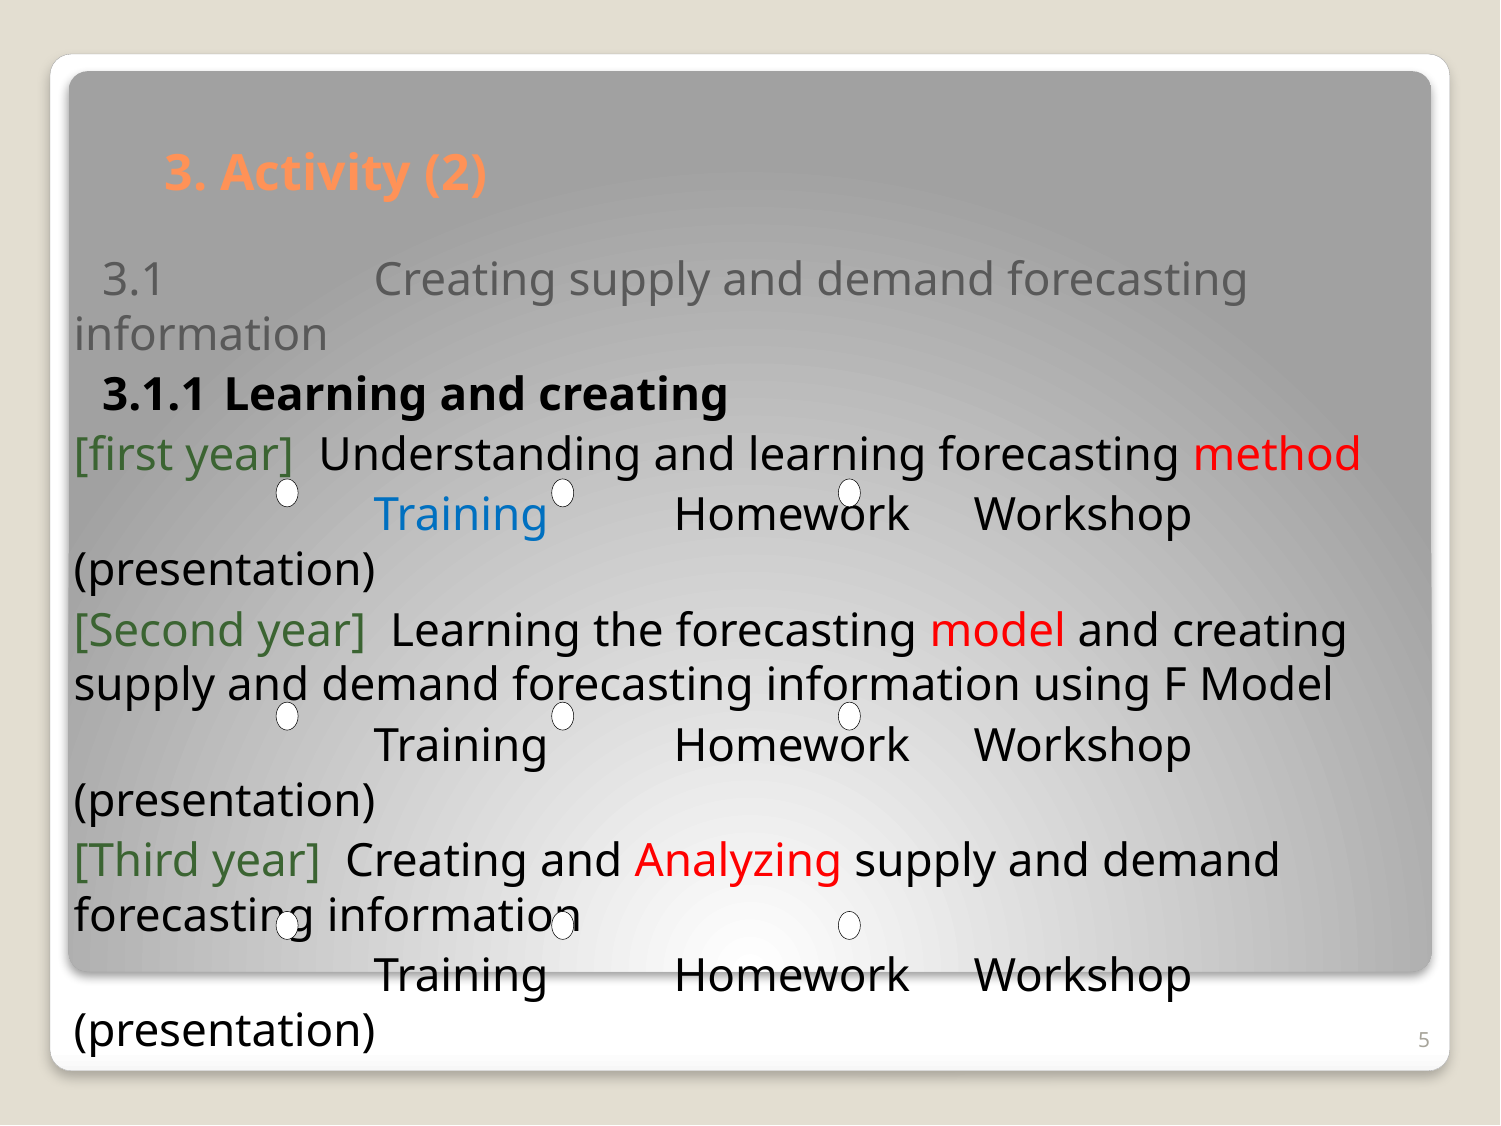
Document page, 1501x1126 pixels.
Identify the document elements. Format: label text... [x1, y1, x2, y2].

text_box [548, 698, 578, 734]
slide_number 5 [1369, 1002, 1445, 1063]
text_box [834, 475, 864, 511]
text_box [834, 698, 864, 734]
text_box [272, 698, 302, 734]
text_box [548, 908, 578, 943]
title 3. Activity (2) [0, 58, 1501, 211]
list 3.1 Creating supply and demand forecasting information 3.1.1 Learning and creating [first year] Understanding and learning forecasting method Training Homework Workshop (presentation) [Second year] Learning the forecasting model and creating supply and demand forecasting information using F Model Training Homework Workshop (presentation) [Third year] Creating and Analyzing supply and demand forecasting information Training Homework Workshop (presentation) [0, 234, 1501, 1126]
text_box [834, 908, 864, 943]
text_box [272, 475, 302, 511]
text_box [548, 475, 578, 511]
text_box [272, 908, 302, 943]
